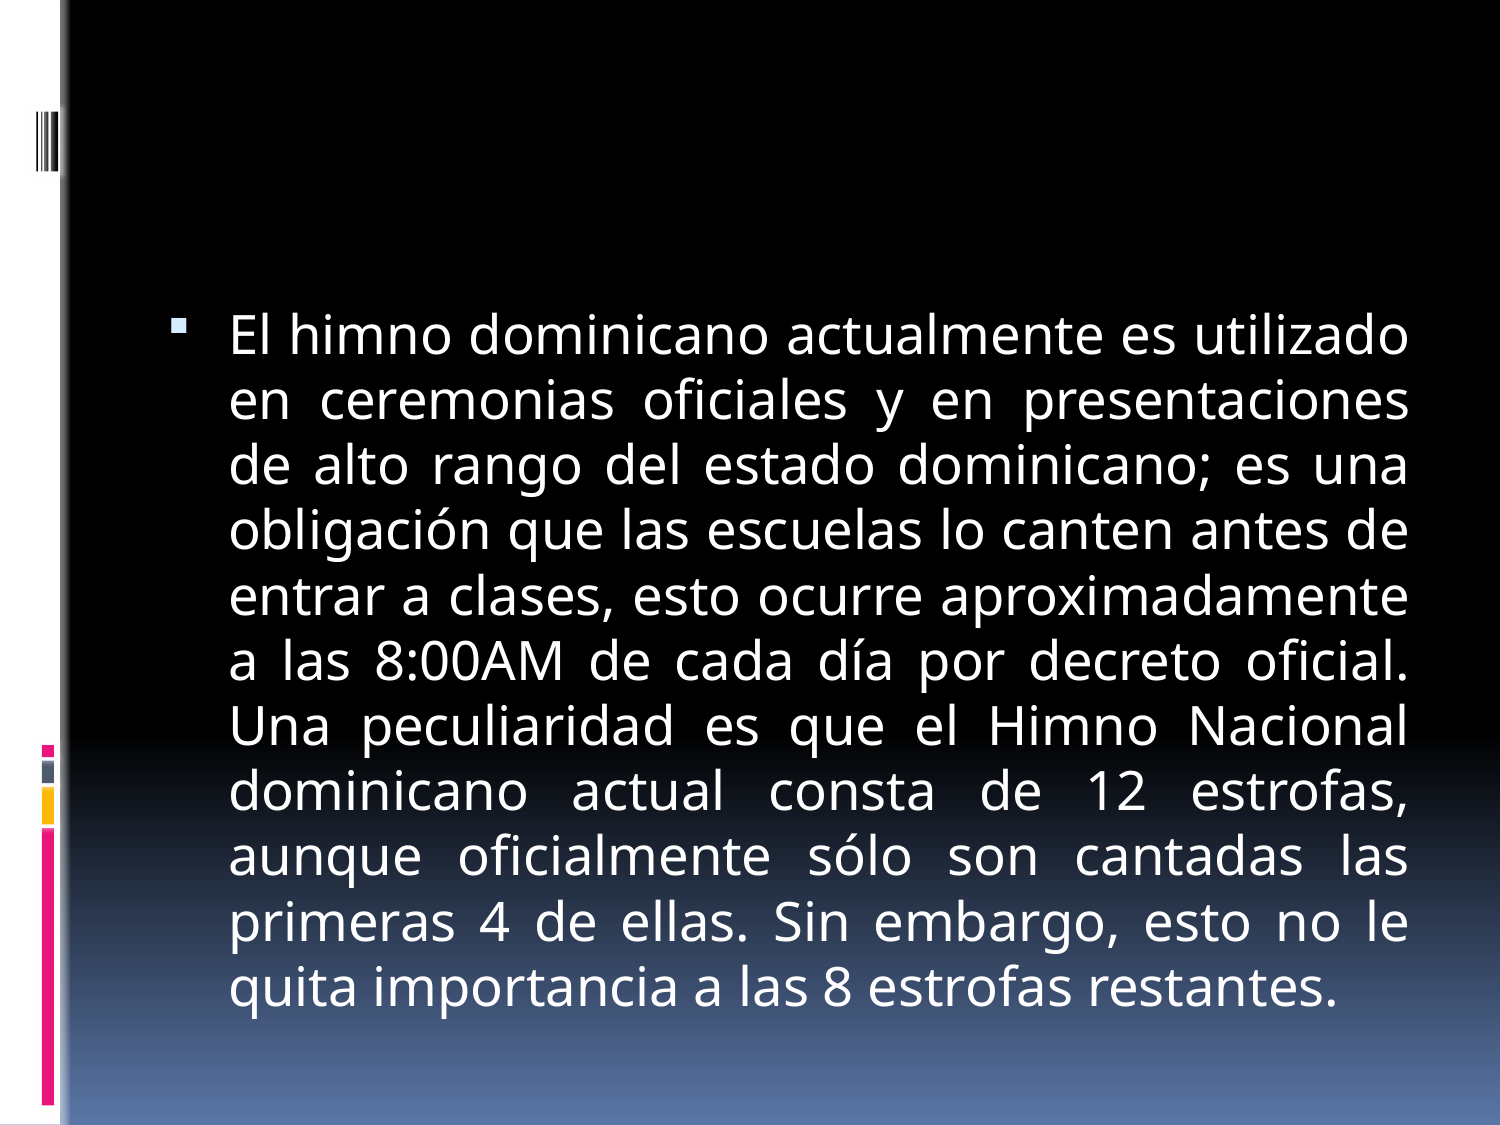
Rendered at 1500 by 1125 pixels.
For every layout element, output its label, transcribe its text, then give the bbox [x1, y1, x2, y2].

list El himno dominicano actualmente es utilizado en ceremonias oficiales y en presentaciones de alto rango del estado dominicano; es una obligación que las escuelas lo canten antes de entrar a clases, esto ocurre aproximadamente a las 8:00AM de cada día por decreto oficial. Una peculiaridad es que el Himno Nacional dominicano actual consta de 12 estrofas, aunque oficialmente sólo son cantadas las primeras 4 de ellas. Sin embargo, esto no le quita importancia a las 8 estrofas restantes. [150, 292, 1425, 1043]
